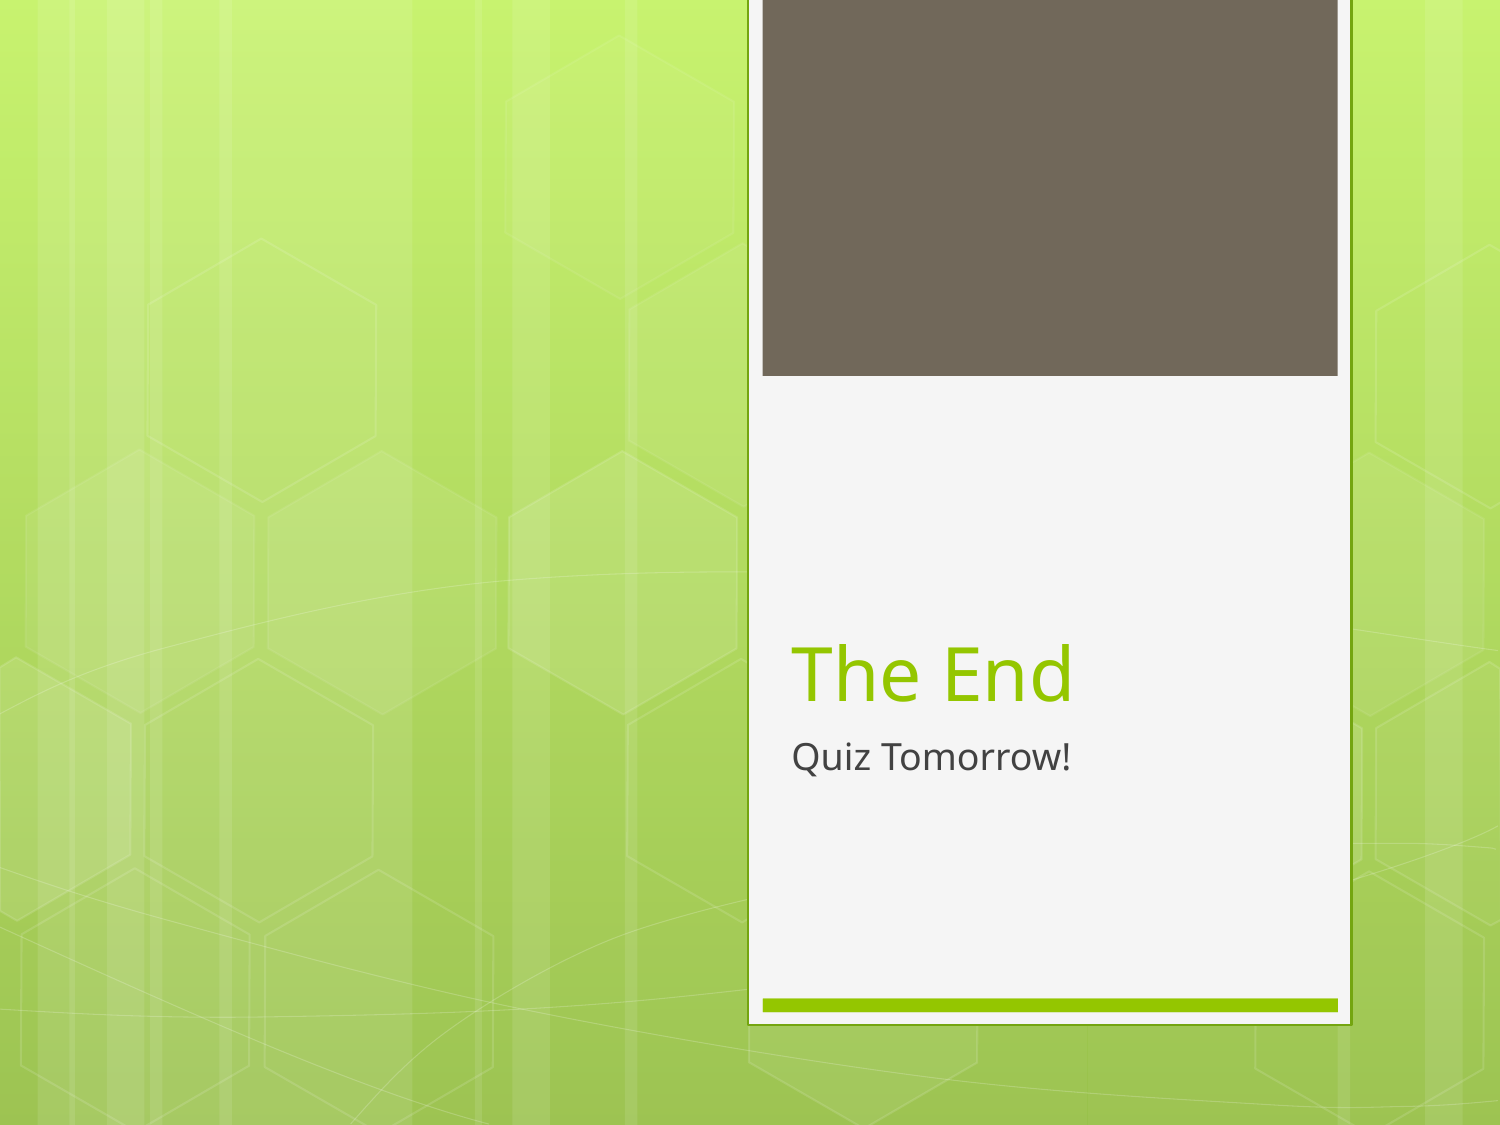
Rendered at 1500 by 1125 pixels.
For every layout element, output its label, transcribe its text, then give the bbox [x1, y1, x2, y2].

subtitle Quiz Tomorrow! [776, 725, 1320, 933]
title The End [776, 444, 1320, 724]
